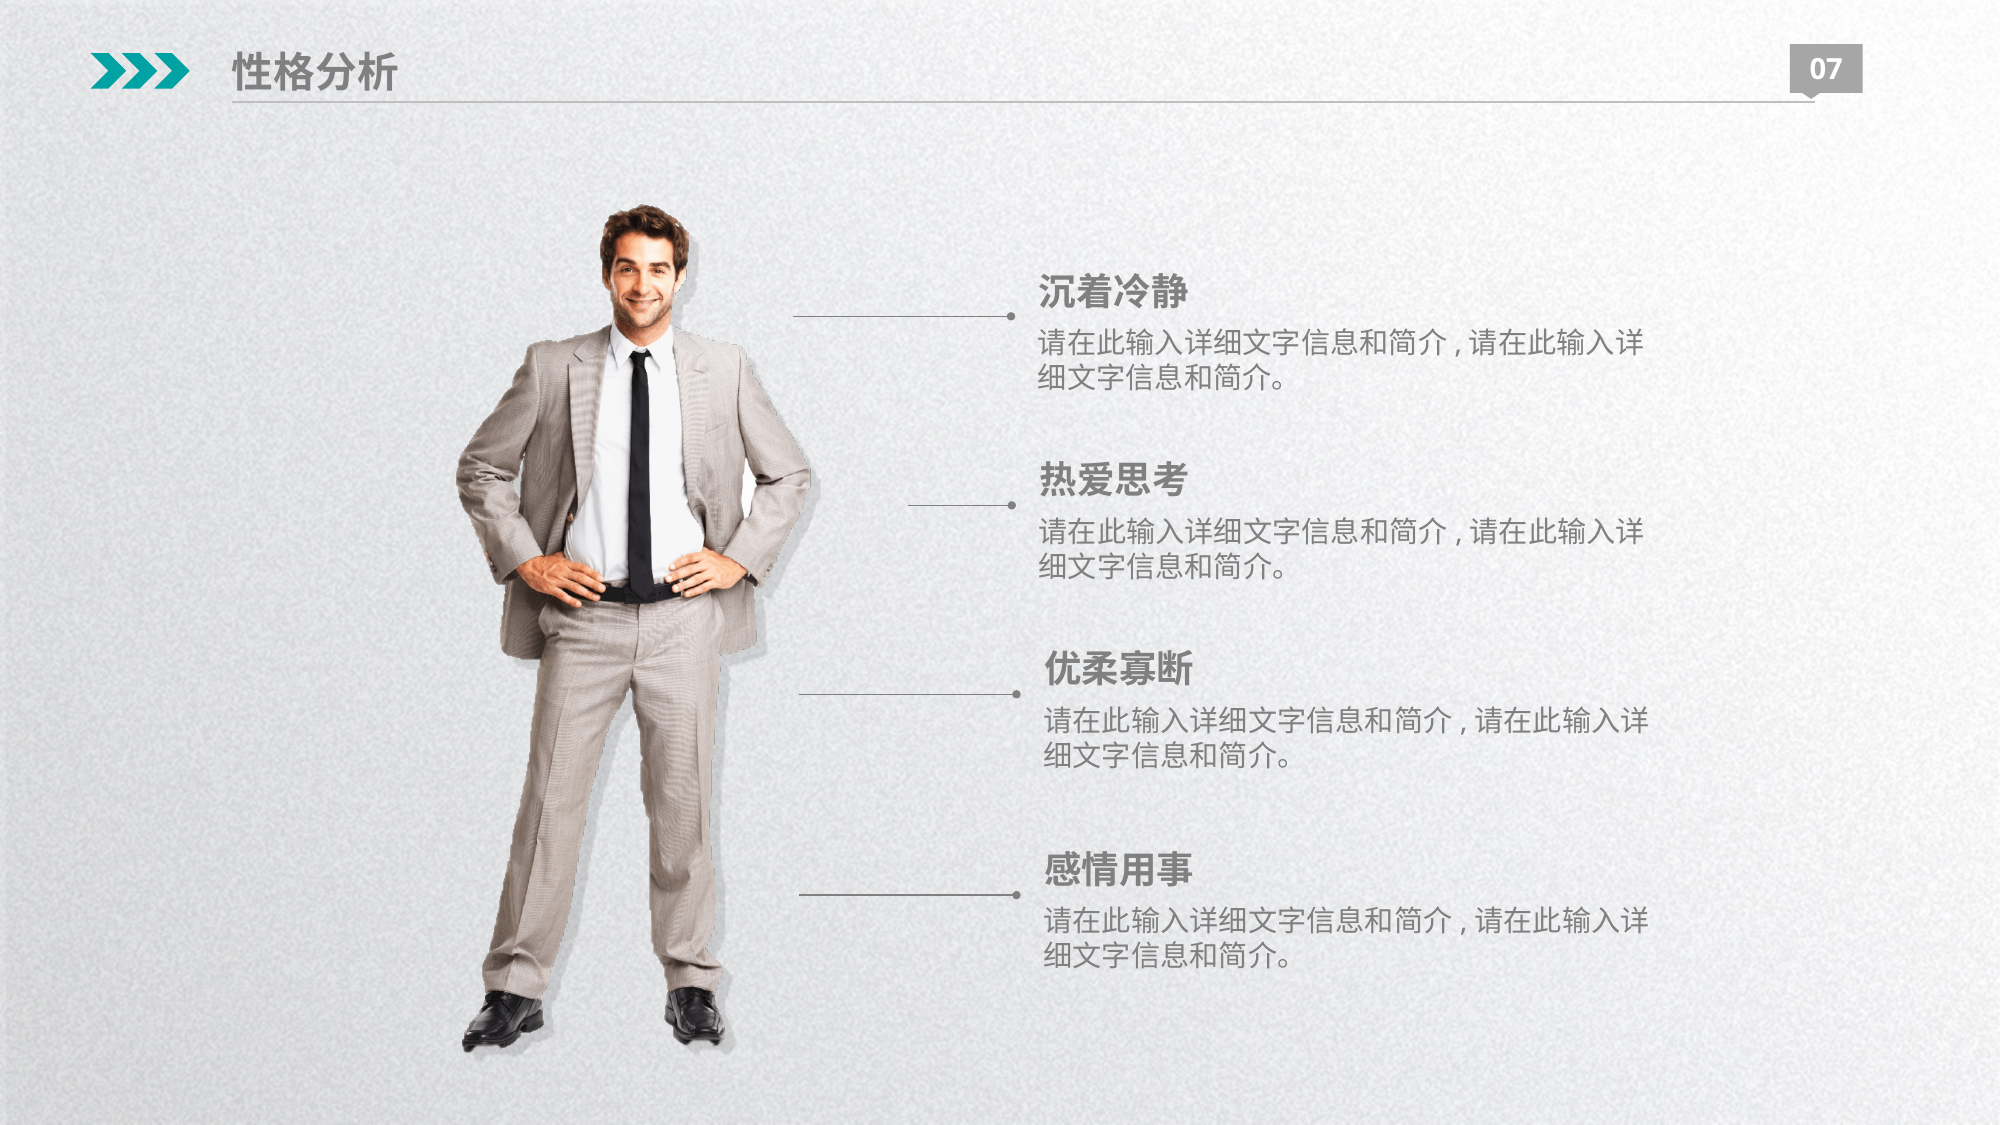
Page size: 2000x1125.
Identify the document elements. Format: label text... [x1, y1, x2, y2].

text_box 性格分析 [220, 39, 492, 102]
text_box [90, 52, 191, 89]
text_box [1023, 448, 1685, 591]
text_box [1028, 838, 1690, 981]
text_box [1787, 42, 1865, 101]
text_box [1028, 637, 1690, 780]
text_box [1022, 259, 1685, 402]
text_box 07 [1789, 44, 1863, 92]
picture [0, 0, 2000, 1125]
